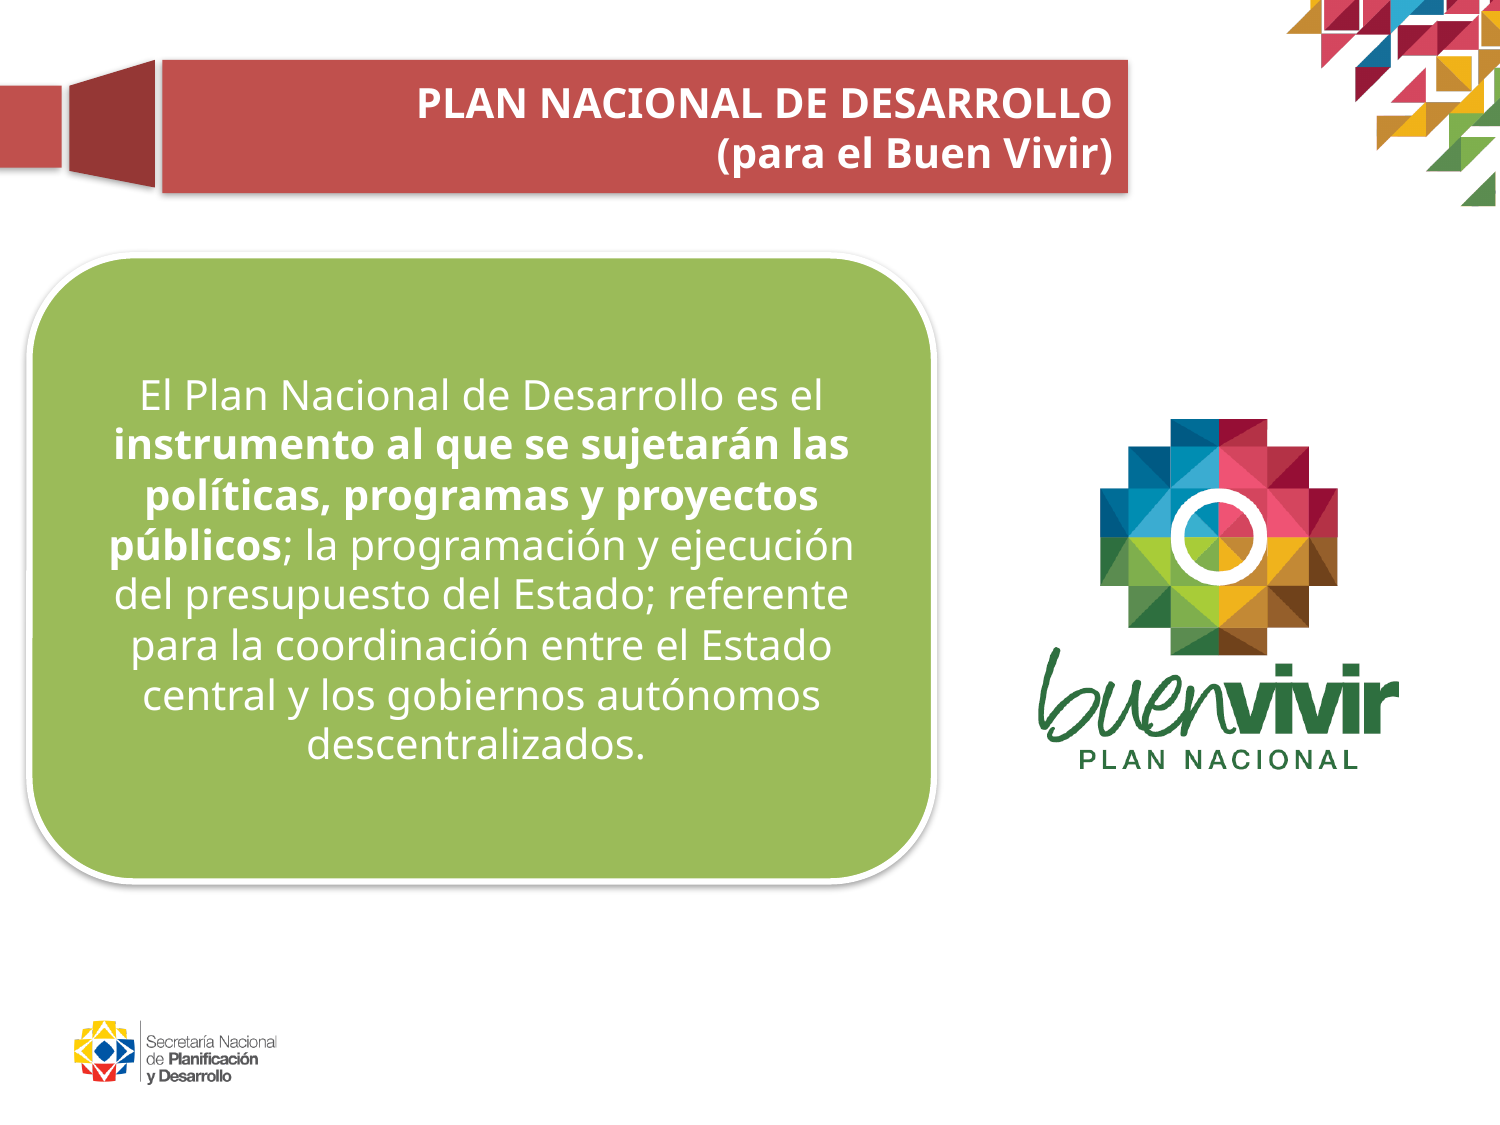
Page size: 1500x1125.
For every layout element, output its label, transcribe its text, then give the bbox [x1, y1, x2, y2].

picture [1281, 0, 1500, 226]
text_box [0, 59, 1129, 194]
picture [1027, 407, 1408, 783]
picture [73, 1020, 277, 1085]
text_box El Plan Nacional de Desarrollo es el instrumento al que se sujetarán las políticas, programas y proyectos públicos; la programación y ejecución del presupuesto del Estado; referente para la coordinación entre el Estado central y los gobiernos autónomos descentralizados. [26, 252, 938, 885]
